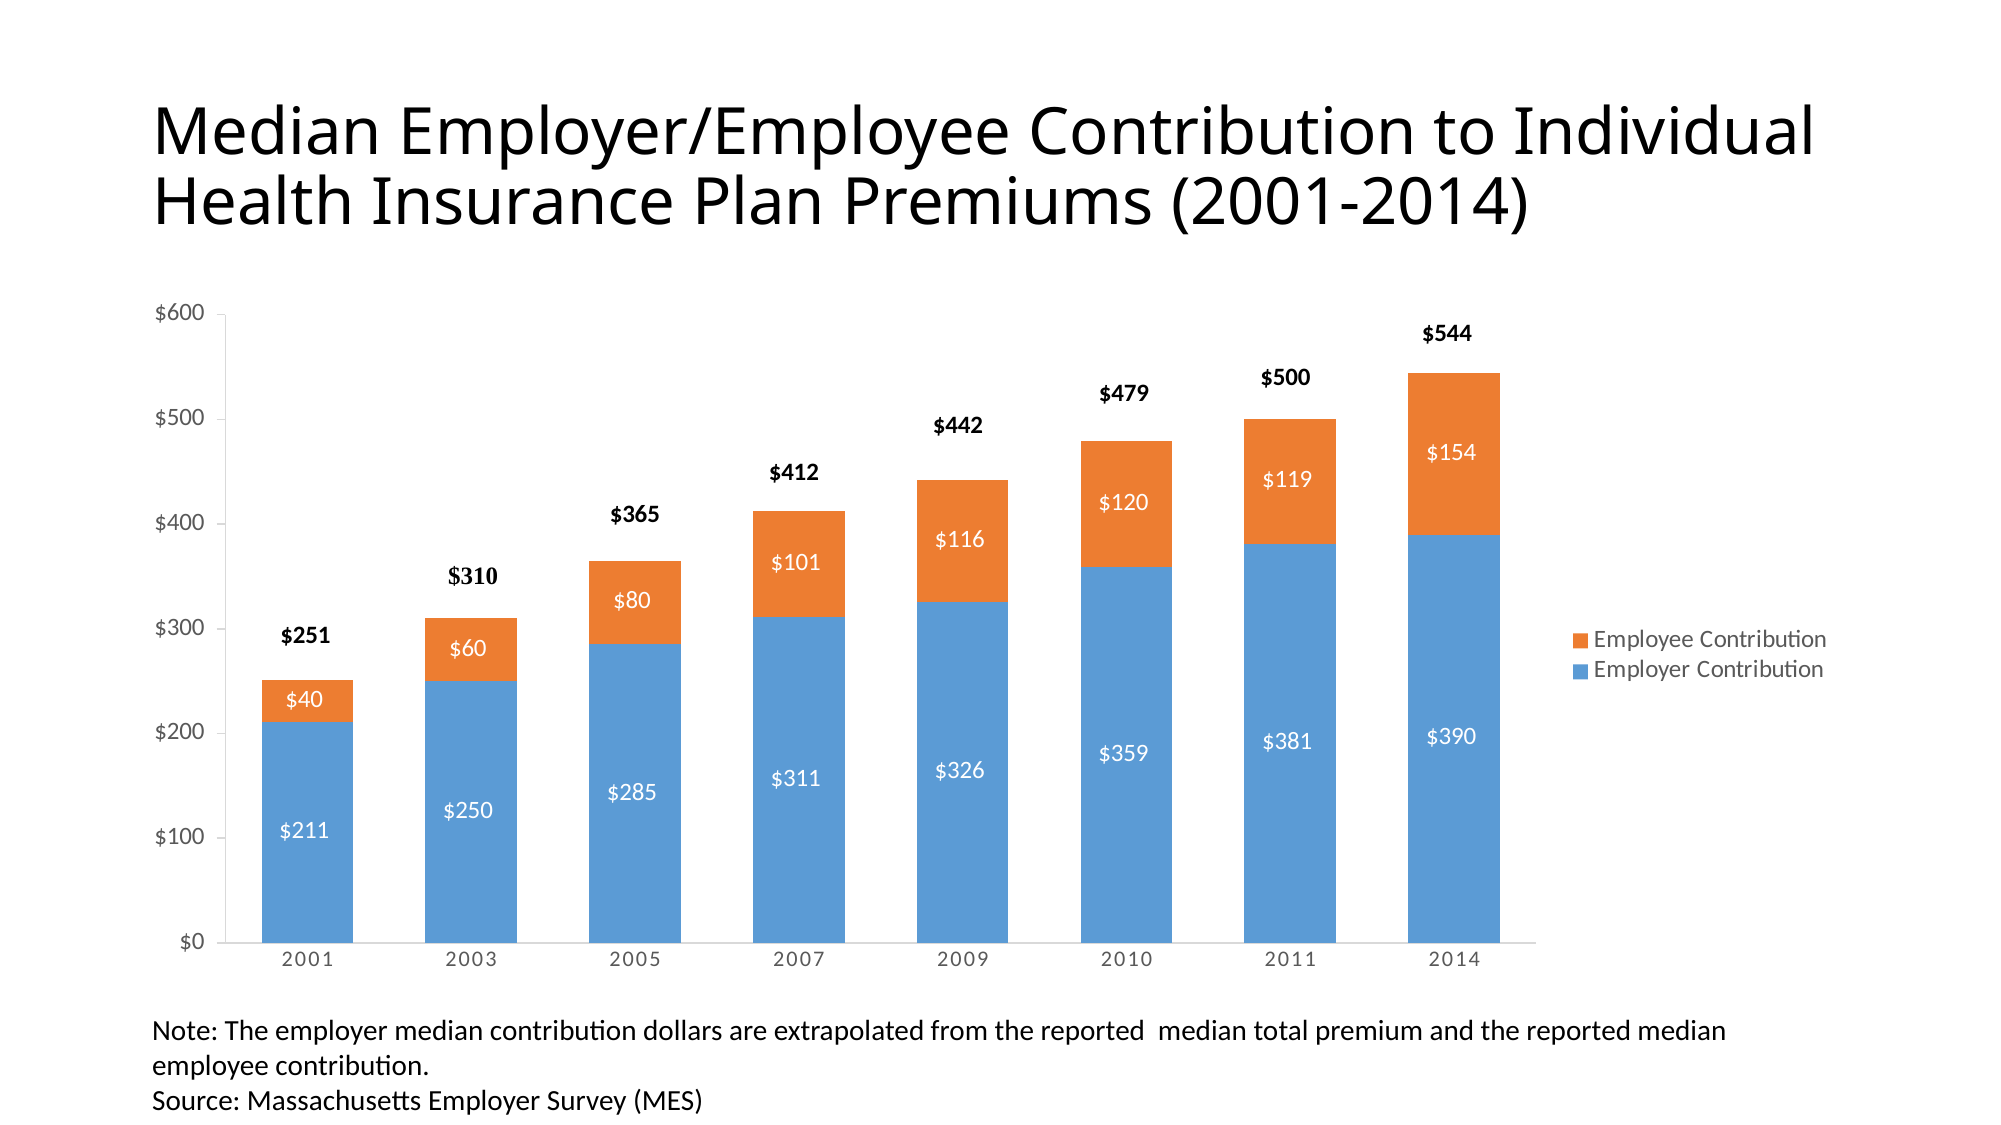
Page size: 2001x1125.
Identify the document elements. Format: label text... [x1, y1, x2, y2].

chart [137, 299, 1848, 1014]
text_box Note: The employer median contribution dollars are extrapolated from the reported median total premium and the reported median employee contribution. Source: Massachusetts Employer Survey (MES) [137, 1003, 1863, 1124]
title Median Employer/Employee Contribution to Individual Health Insurance Plan Premiums (2001-2014) [137, 59, 1863, 278]
